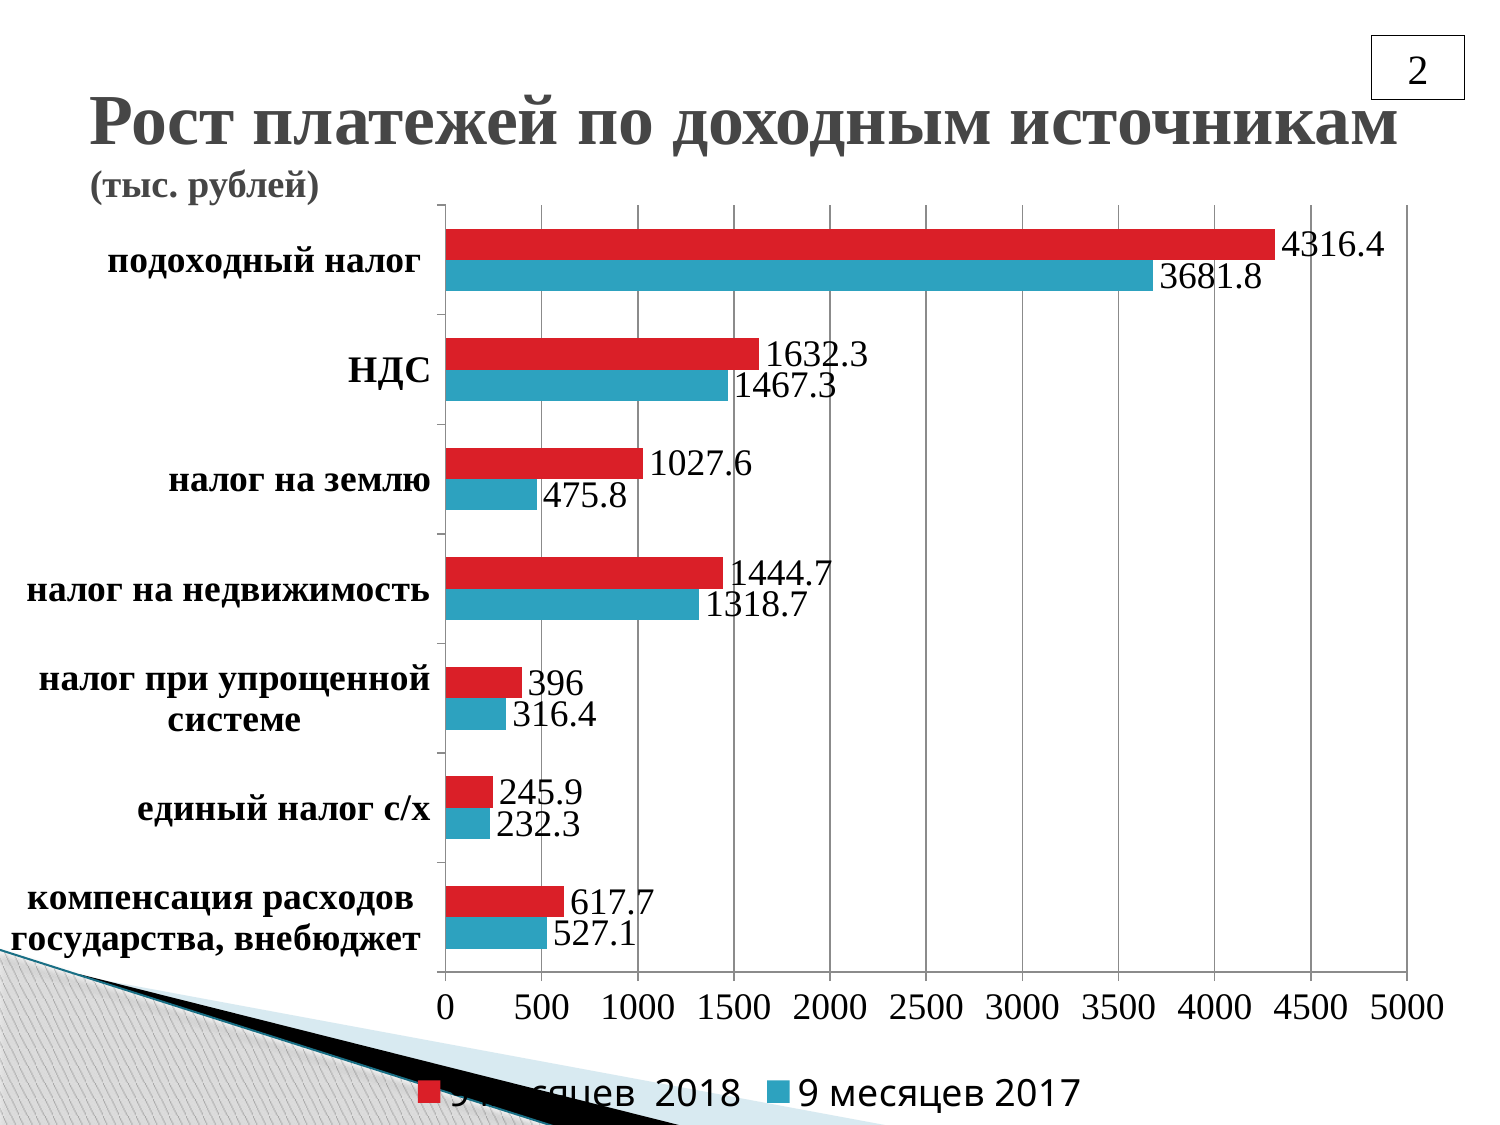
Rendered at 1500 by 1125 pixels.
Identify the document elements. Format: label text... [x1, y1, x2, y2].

chart [0, 175, 1500, 1125]
title Рост платежей по доходным источникам (тыс. рублей) [75, 45, 1425, 175]
text_box 2 [1371, 35, 1465, 100]
